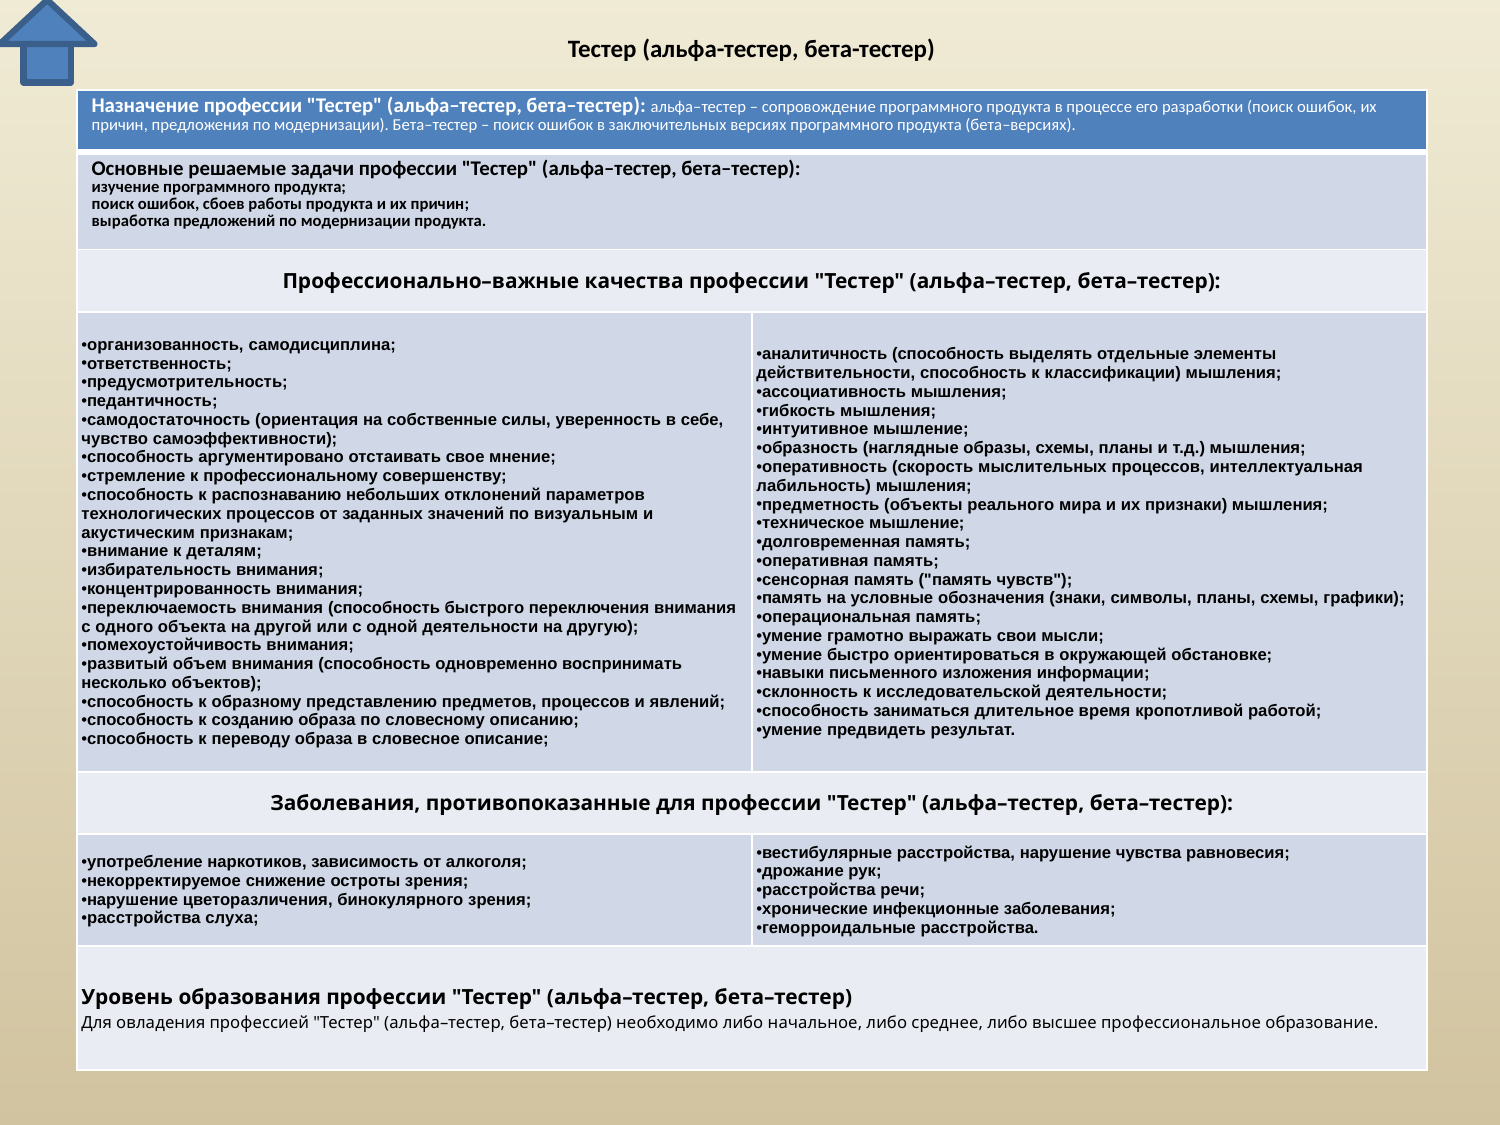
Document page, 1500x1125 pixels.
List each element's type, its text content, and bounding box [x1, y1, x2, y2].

table_cell Уровень образования профессии "Тестер" (альфа–тестер, бета–тестер) Для овладения профессией "Тестер" (альфа–тестер, бета–тестер) необходимо либо начальное, либо среднее, либо высшее профессиональное образование. [78, 947, 1426, 1069]
title Тестер (альфа-тестер, бета-тестер) [96, 0, 1427, 89]
table_cell Профессионально–важные качества профессии "Тестер" (альфа–тестер, бета–тестер): [78, 250, 1426, 311]
table_cell Заболевания, противопоказанные для профессии "Тестер" (альфа–тестер, бета–тестер): [78, 773, 1426, 833]
table_cell Основные решаемые задачи профессии "Тестер" (альфа–тестер, бета–тестер): изучение программного продукта; поиск ошибок, сбоев работы продукта и их причин; выработка предложений по модернизации продукта. [78, 155, 1426, 249]
table_cell употребление наркотиков, зависимость от алкоголя; некорректируемое снижение остроты зрения; нарушение цветоразличения, бинокулярного зрения; расстройства слуха; [78, 835, 751, 945]
table_cell организованность, самодисциплина; ответственность; предусмотрительность; педантичность; самодостаточность (ориентация на собственные силы, уверенность в себе, чувство самоэффективности); способность аргументировано отстаивать свое мнение; стремление к профессиональному совершенству; способность к распознаванию небольших отклонений параметров технологических процессов от заданных значений по визуальным и акустическим признакам; внимание к деталям; избирательность внимания; концентрированность внимания; переключаемость внимания (способность быстрого переключения внимания с одного объекта на другой или с одной деятельности на другую); помехоустойчивость внимания; развитый объем внимания (способность одновременно воспринимать несколько объектов); способность к образному представлению предметов, процессов и явлений; способность к созданию образа по словесному описанию; способность к переводу образа в словесное описание; [78, 313, 751, 771]
table_cell аналитичность (способность выделять отдельные элементы действительности, способность к классификации) мышления; ассоциативность мышления; гибкость мышления; интуитивное мышление; образность (наглядные образы, схемы, планы и т.д.) мышления; оперативность (скорость мыслительных процессов, интеллектуальная лабильность) мышления; предметность (объекты реального мира и их признаки) мышления; техническое мышление; долговременная память; оперативная память; сенсорная память ("память чувств"); память на условные обозначения (знаки, символы, планы, схемы, графики); операциональная память; умение грамотно выражать свои мысли; умение быстро ориентироваться в окружающей обстановке; навыки письменного изложения информации; склонность к исследовательской деятельности; способность заниматься длительное время кропотливой работой; умение предвидеть результат. [753, 313, 1426, 771]
table_header Назначение профессии "Тестер" (альфа–тестер, бета–тестер): альфа–тестер – сопровождение программного продукта в процессе его разработки (поиск ошибок, их причин, предложения по модернизации). Бета–тестер – поиск ошибок в заключительных версиях программного продукта (бета–версиях). [78, 91, 1426, 149]
table_cell вестибулярные расстройства, нарушение чувства равновесия; дрожание рук; расстройства речи; хронические инфекционные заболевания; геморроидальные расстройства. [753, 835, 1426, 945]
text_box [1, 1, 93, 81]
